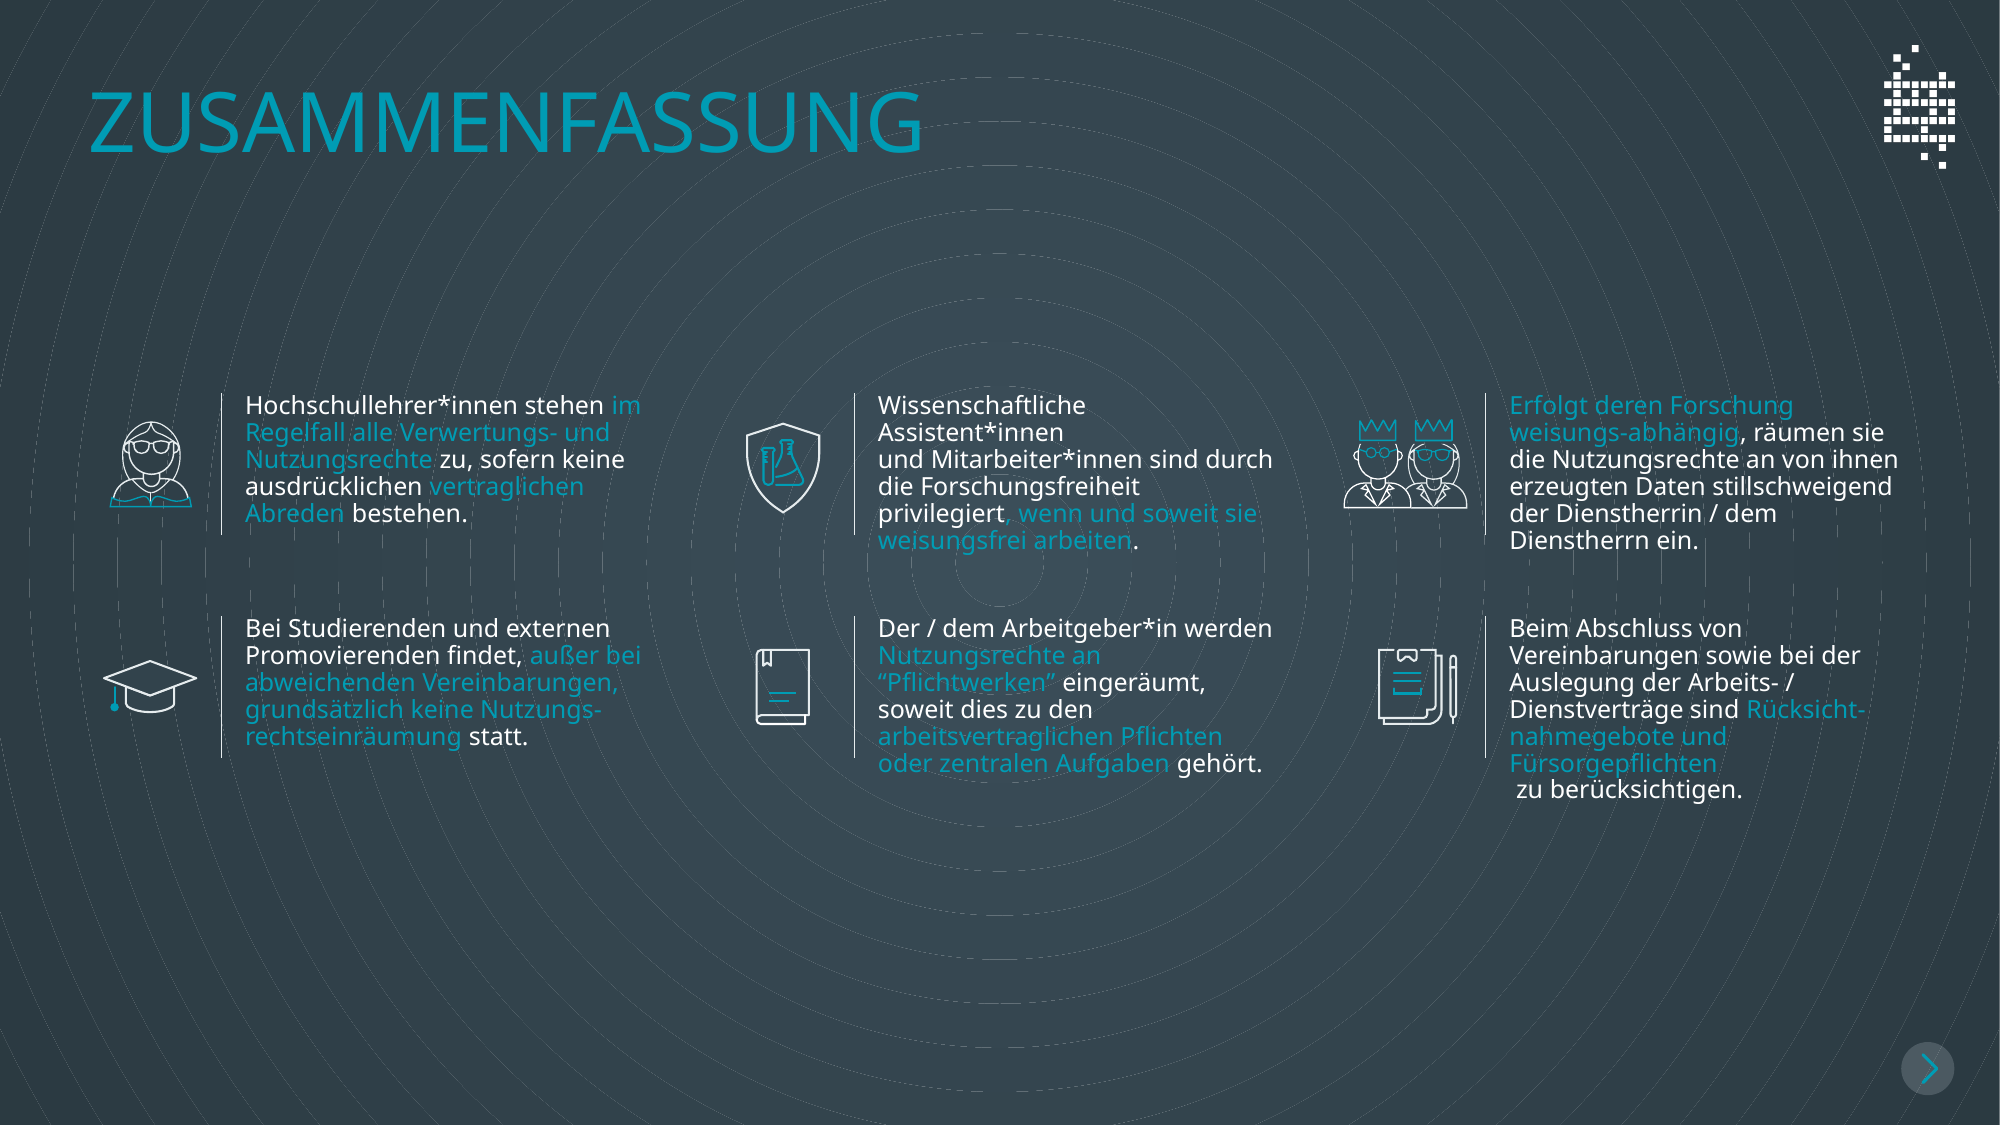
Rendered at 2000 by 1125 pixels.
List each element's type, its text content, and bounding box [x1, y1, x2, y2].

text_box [1377, 648, 1458, 726]
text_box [1900, 1041, 1955, 1096]
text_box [103, 660, 197, 713]
text_box Wissenschaftliche Assistent*innen und Mitarbeiter*innen sind durch die Forschungsfreiheit privilegiert, wenn und soweit sie weisungsfrei arbeiten. [855, 393, 1280, 536]
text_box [109, 420, 193, 508]
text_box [1343, 419, 1468, 509]
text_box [754, 648, 811, 726]
text_box [0, 0, 2000, 1125]
title Zusammenfassung [88, 88, 1911, 402]
text_box Beim Abschluss von Vereinbarungen sowie bei der Auslegung der Arbeits- / Dienstverträge sind Rücksicht-nahmegebote und Fürsorgepflichten zu berücksichtigen. [1487, 615, 1923, 758]
text_box Der / dem Arbeitgeber*in werden Nutzungsrechte an “Pflichtwerken” eingeräumt, soweit dies zu den arbeitsvertraglichen Pflichten oder zentralen Aufgaben gehört. [855, 615, 1280, 758]
text_box Bei Studierenden und externen Promovierenden findet, außer bei abweichenden Vereinbarungen, grundsätzlich keine Nutzungs-rechtseinräumung statt. [222, 615, 647, 758]
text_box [746, 423, 819, 513]
text_box Erfolgt deren Forschung weisungs-abhängig, räumen sie die Nutzungsrechte an von ihnen erzeugten Daten stillschweigend der Dienstherrin / dem Dienstherrn ein. [1487, 393, 1911, 536]
picture [1884, 45, 1955, 169]
text_box Hochschullehrer*innen stehen im Regelfall alle Verwertungs‐ und Nutzungsrechte zu, sofern keine ausdrücklichen vertraglichen Abreden bestehen. [222, 393, 647, 536]
